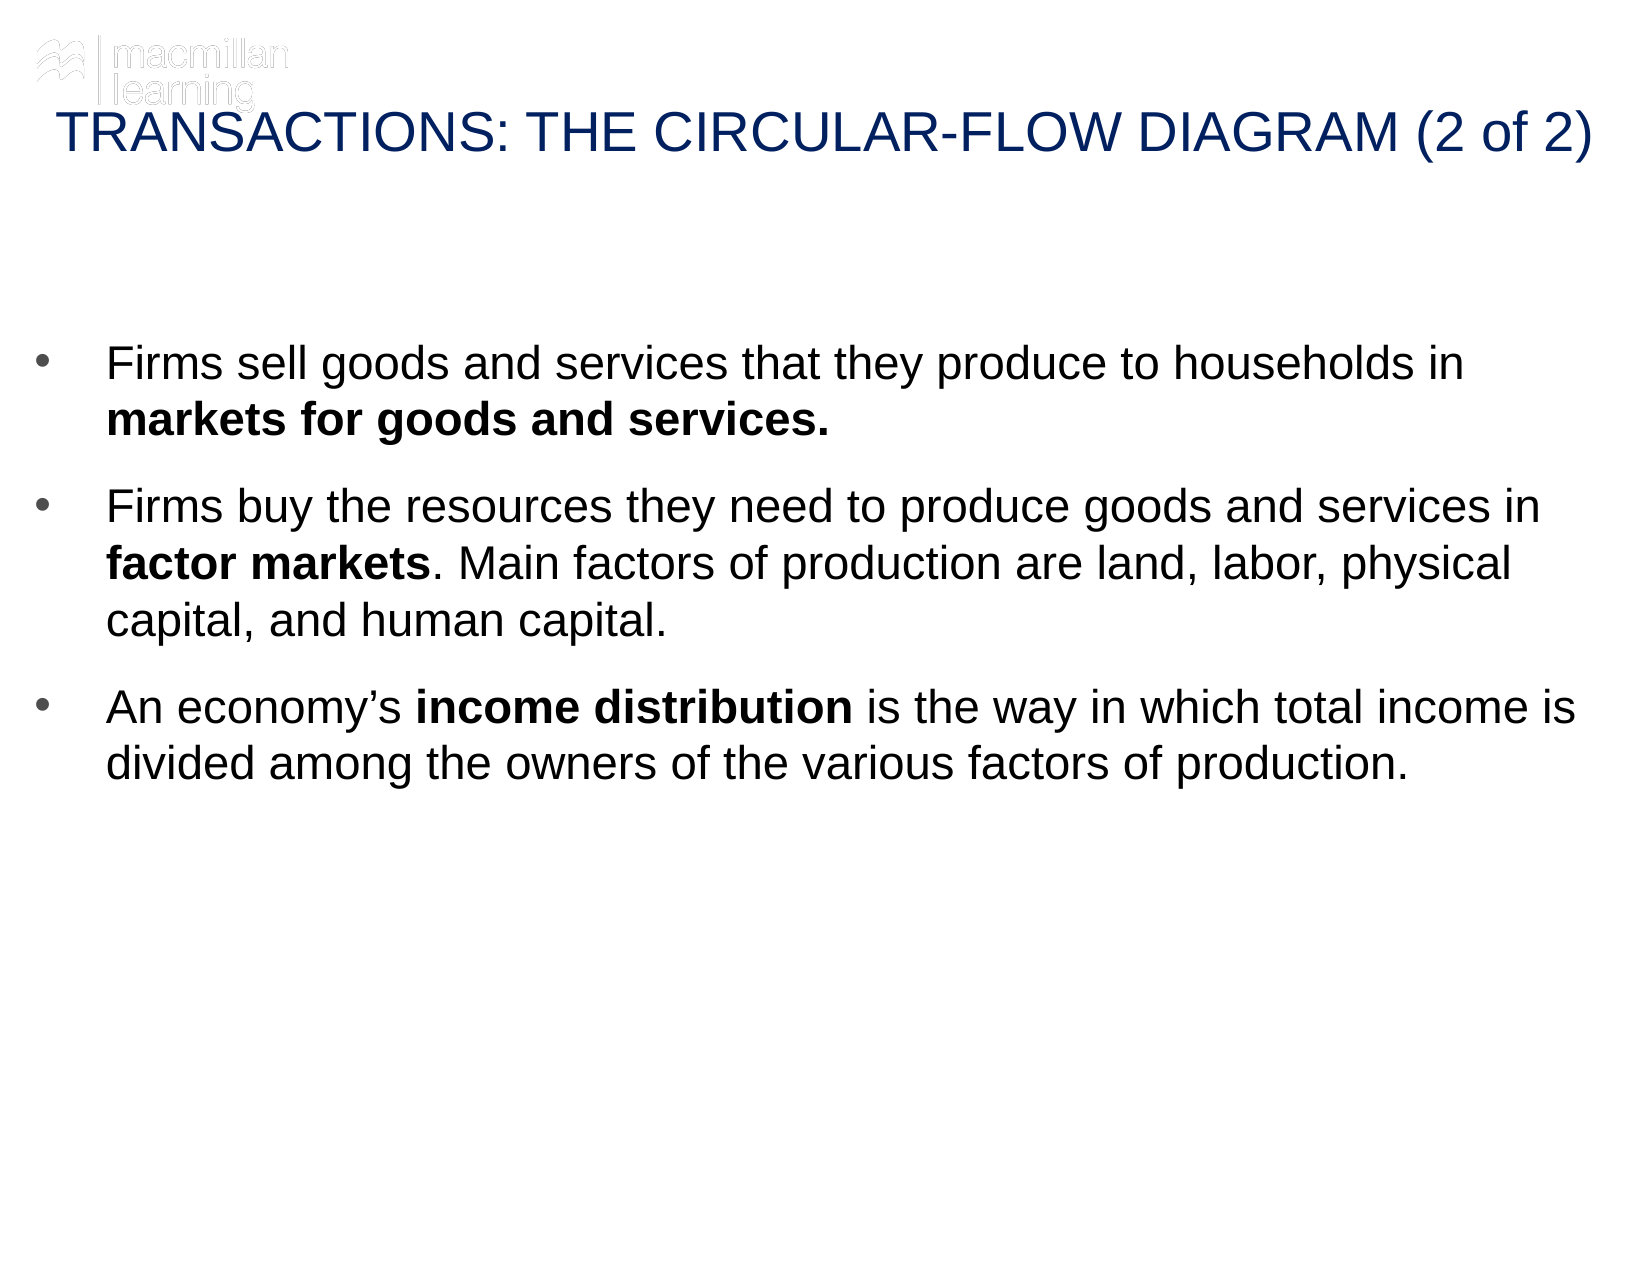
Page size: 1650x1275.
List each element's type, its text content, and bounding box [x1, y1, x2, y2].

title TRANSACTIONS: THE CIRCULAR-FLOW DIAGRAM (2 of 2) [0, 62, 1650, 197]
picture [37, 35, 288, 62]
list Firms sell goods and services that they produce to households in markets for goods and services. Firms buy the resources they need to produce goods and services in factor markets. Main factors of production are land, labor, physical capital, and human capital. An economy’s income distribution is the way in which total income is divided among the owners of the various factors of production. [19, 317, 1628, 810]
